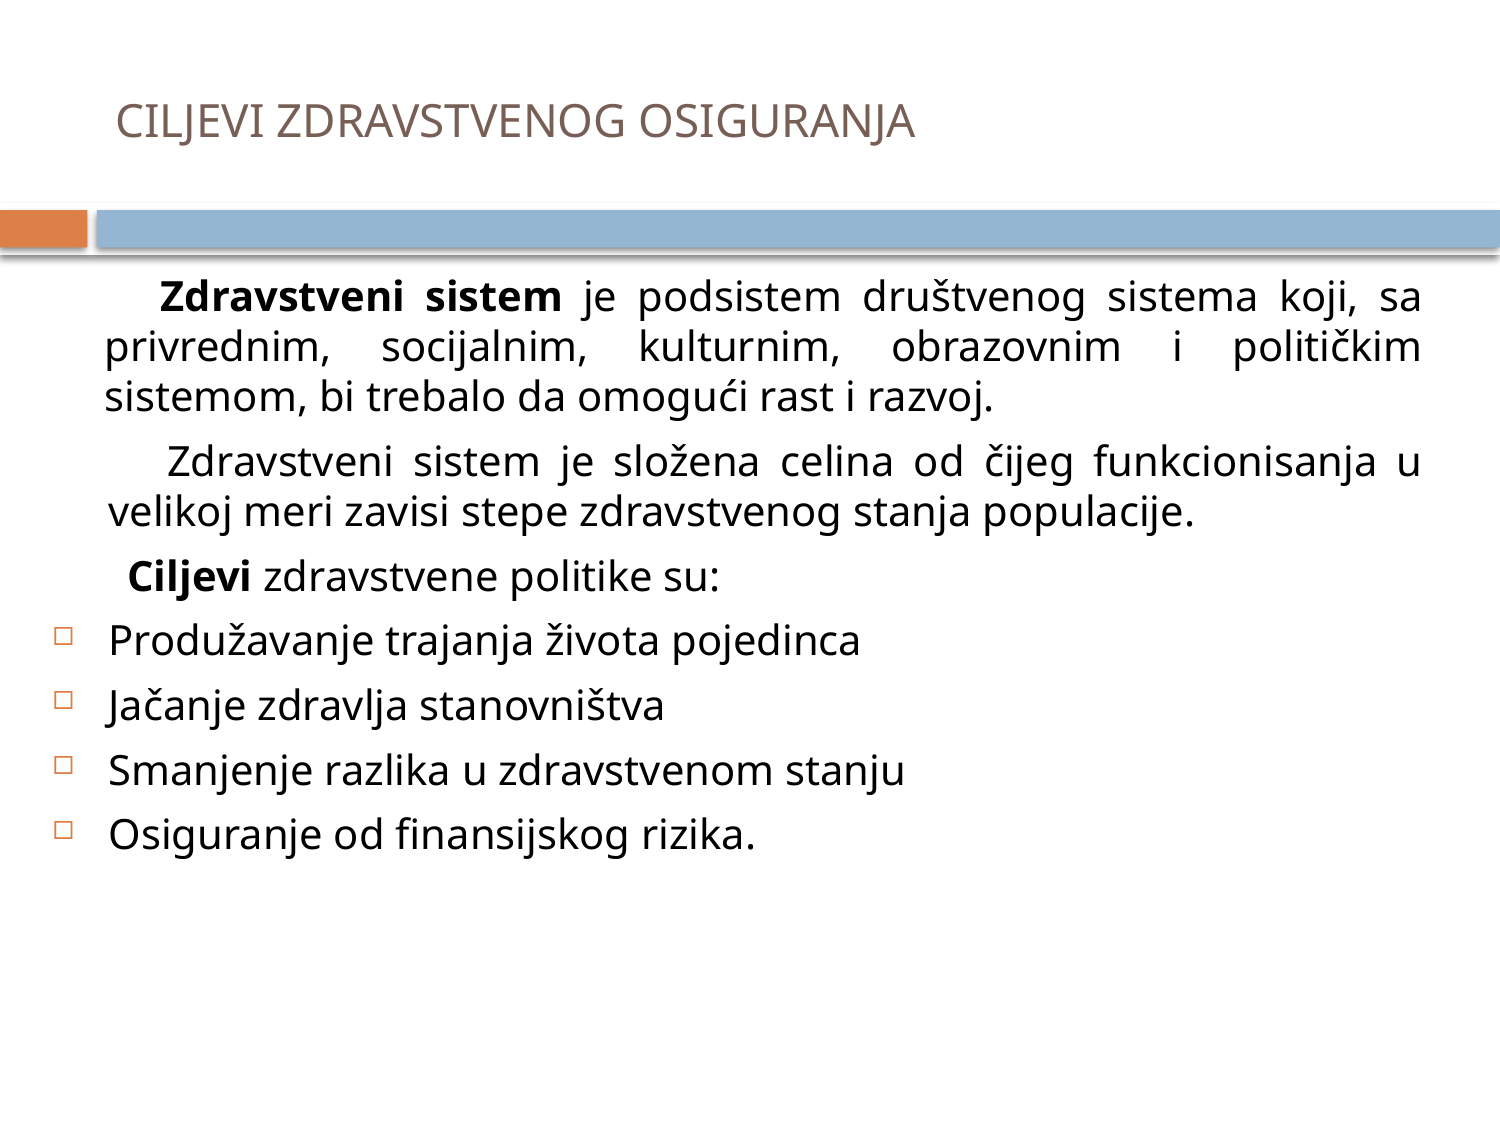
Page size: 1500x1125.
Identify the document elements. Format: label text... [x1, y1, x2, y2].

title CILJEVI ZDRAVSTVENOG OSIGURANJA [100, 37, 1438, 200]
list Zdravstveni sistem je podsistem društvenog sistema koji, sa privrednim, socijalnim, kulturnim, obrazovnim i političkim sistemom, bi trebalo da omogući rast i razvoj. Zdravstveni sistem je složena celina od čijeg funkcionisanja u velikoj meri zavisi stepe zdravstvenog stanja populacije. Ciljevi zdravstvene politike su: Produžavanje trajanja života pojedinca Jačanje zdravlja stanovništva Smanjenje razlika u zdravstvenom stanju Osiguranje od finansijskog rizika. [37, 262, 1438, 1050]
